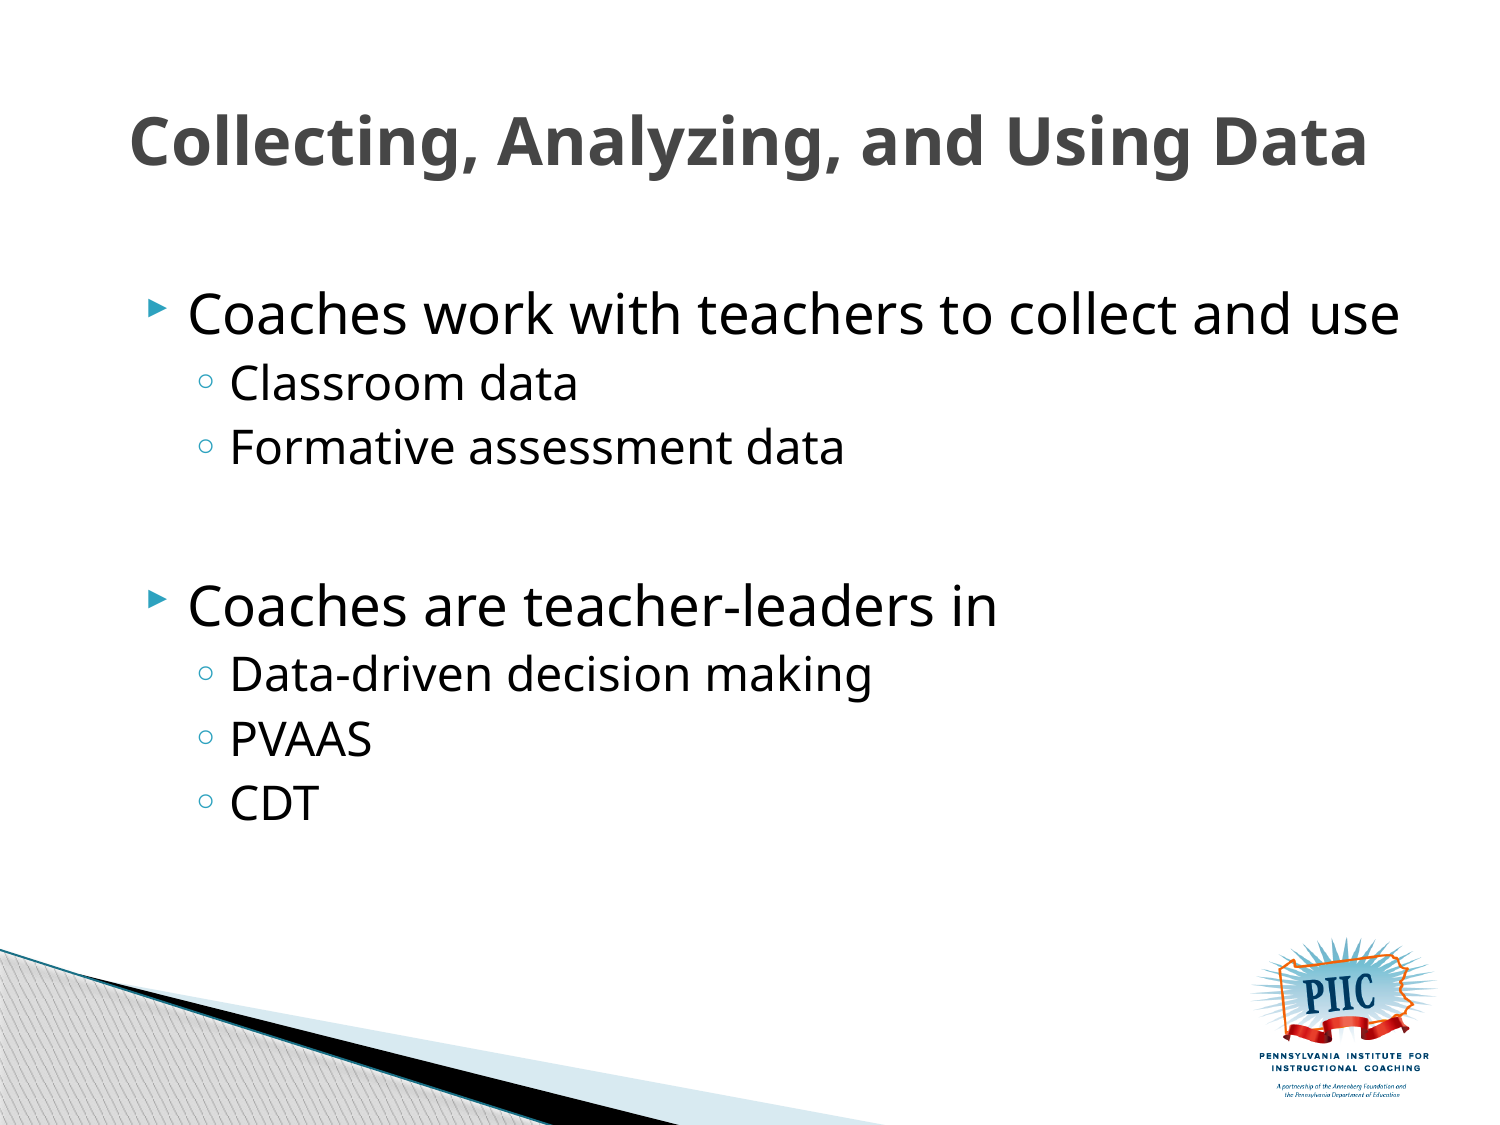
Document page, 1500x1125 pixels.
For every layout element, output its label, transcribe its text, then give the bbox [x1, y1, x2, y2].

list Coaches work with teachers to collect and use Classroom data Formative assessment data Coaches are teacher-leaders in Data-driven decision making PVAAS CDT [112, 271, 1463, 1014]
title Collecting, Analyzing, and Using Data [75, 45, 1425, 233]
picture [1249, 937, 1438, 1099]
